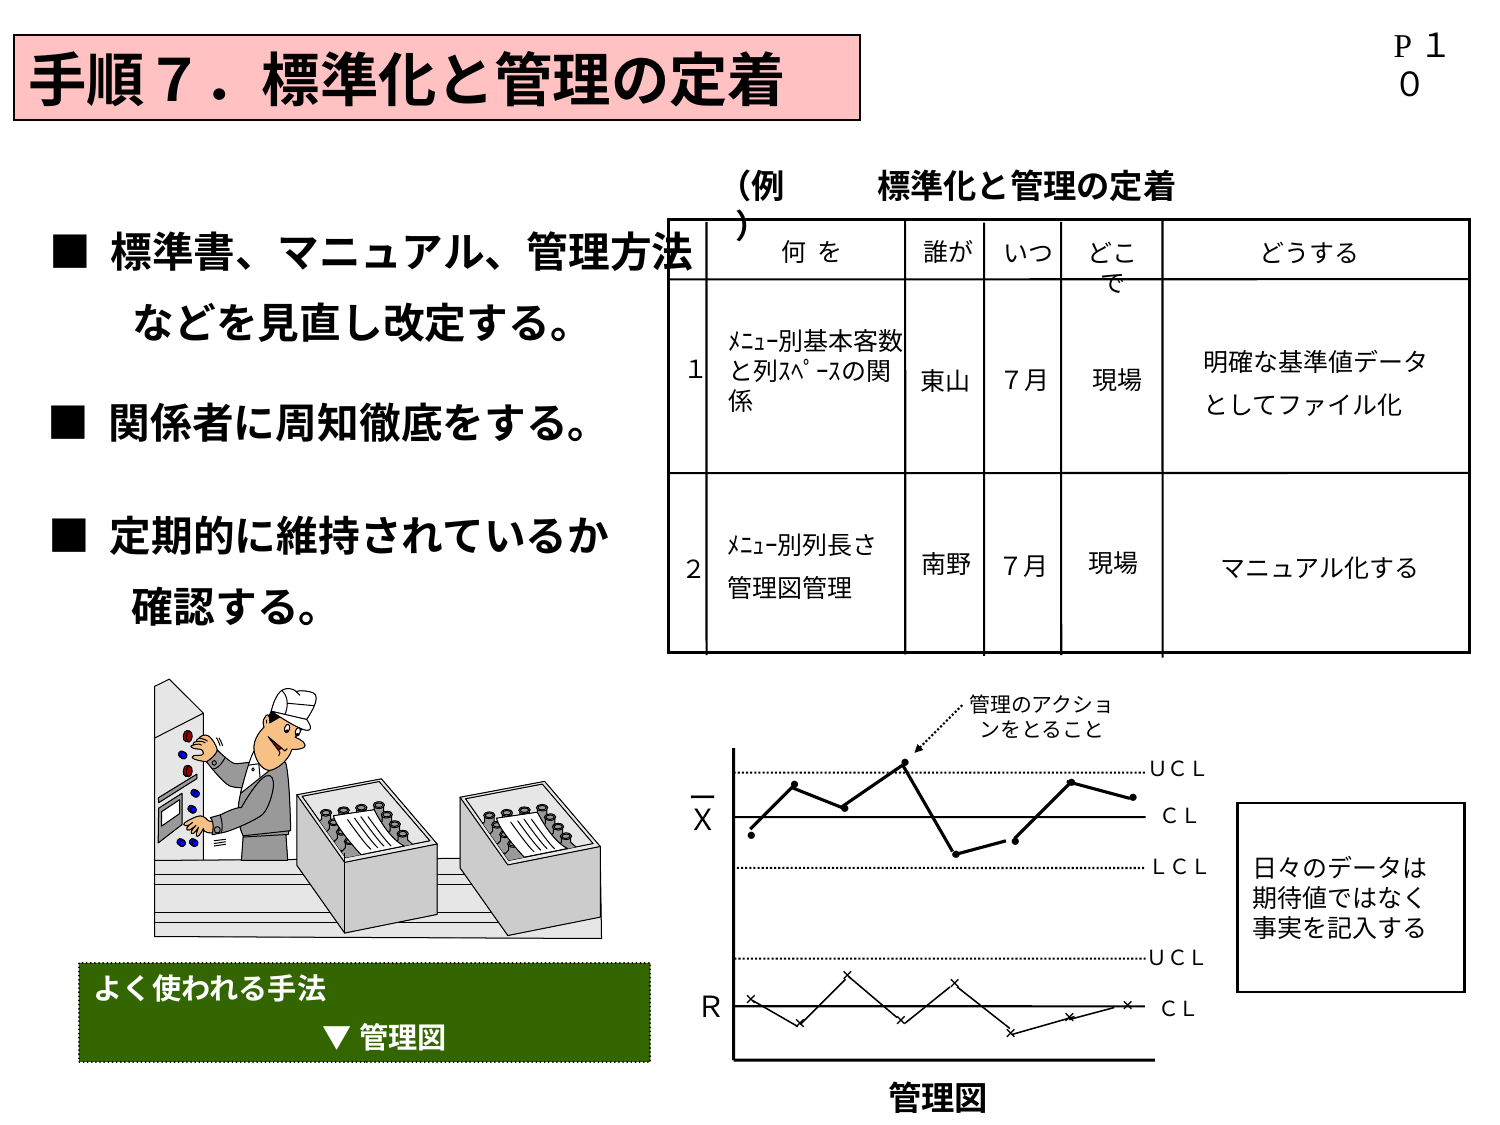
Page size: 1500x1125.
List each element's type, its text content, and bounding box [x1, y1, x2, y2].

text_box 手順７．標準化と管理の定着 [14, 35, 861, 121]
picture [153, 678, 603, 940]
text_box ■ 関係者に周知徹底をする。 [32, 389, 659, 455]
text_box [634, 683, 1465, 1125]
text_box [665, 157, 1471, 658]
text_box ■ 標準書、マニュアル、管理方法 などを見直し改定する。 [34, 218, 659, 355]
text_box よく使われる手法 ▼管理図 [78, 962, 629, 1062]
text_box P１０ [1378, 16, 1500, 111]
text_box ■ 定期的に維持されているか 確認する。 [33, 502, 635, 638]
